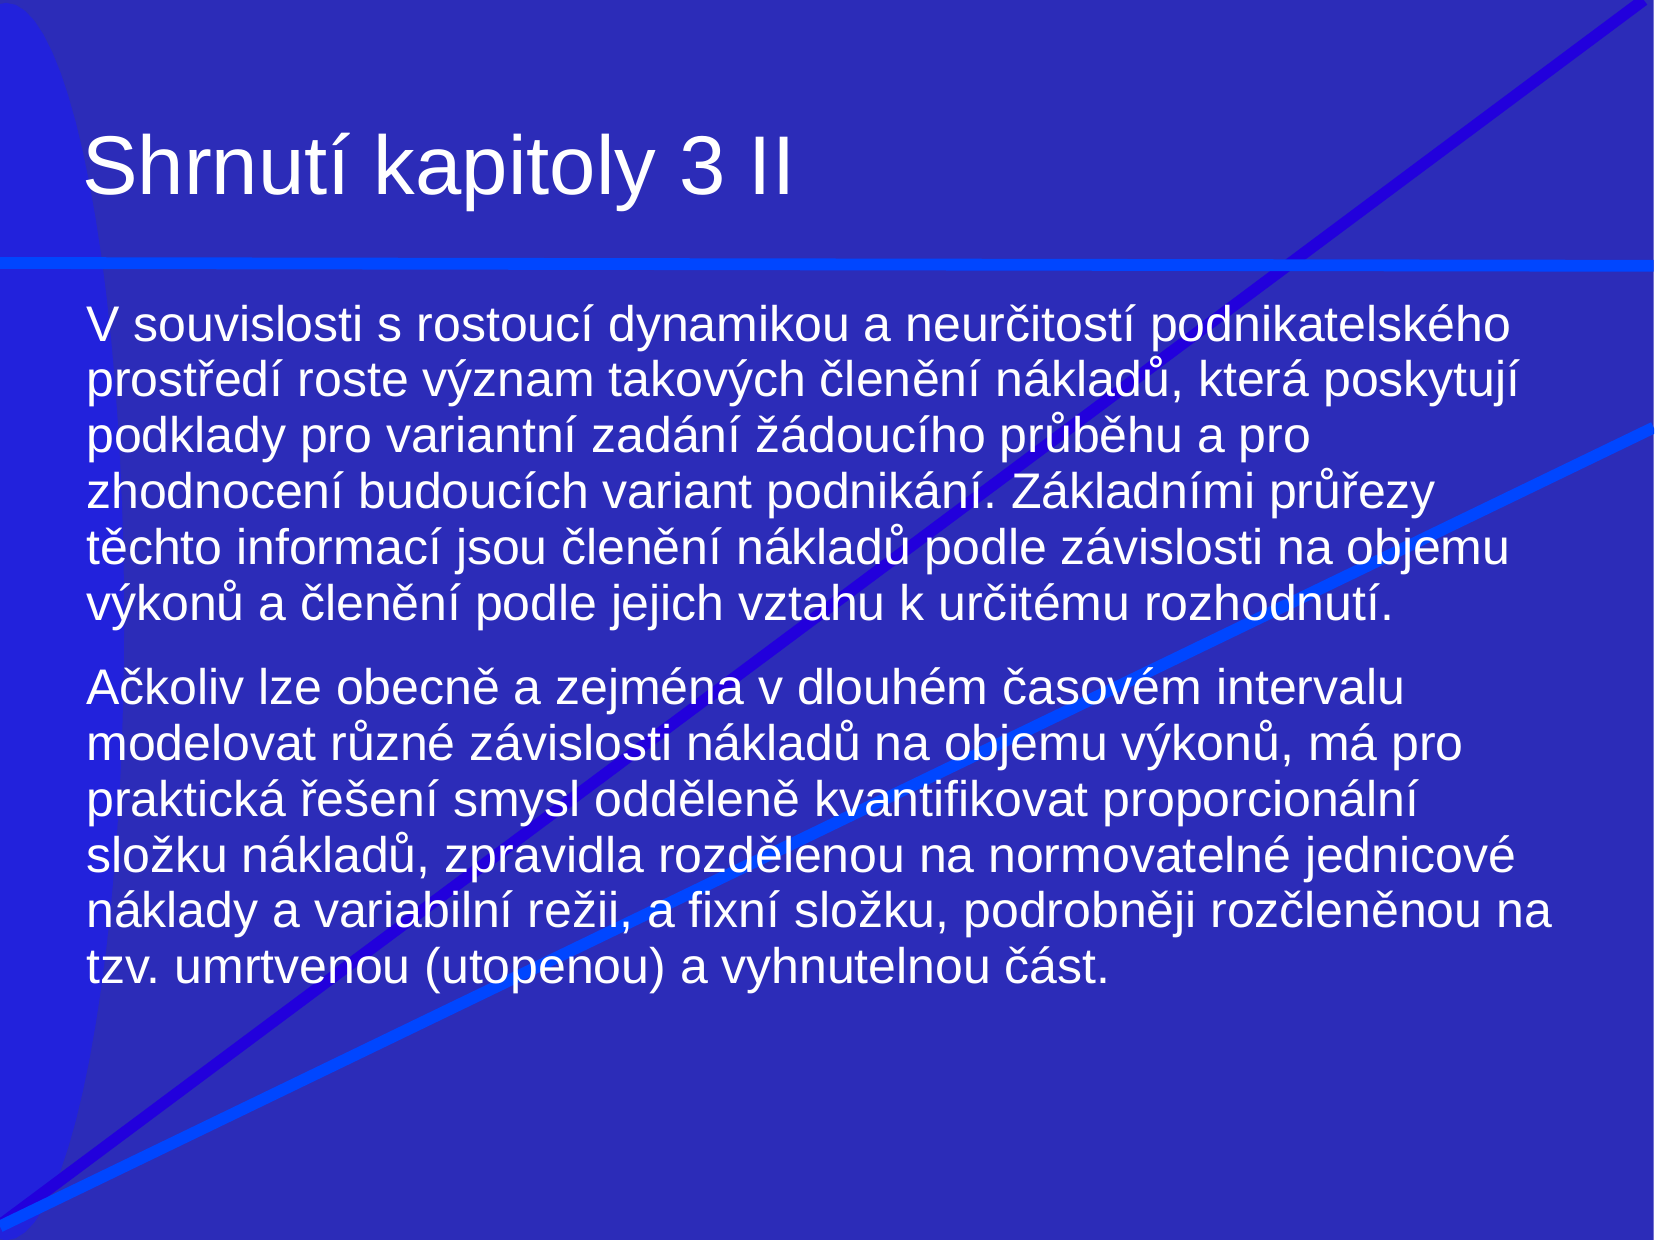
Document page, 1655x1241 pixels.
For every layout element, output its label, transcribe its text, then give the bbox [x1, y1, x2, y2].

title Shrnutí kapitoly 3 II [80, 69, 1574, 319]
list V souvislosti s rostoucí dynamikou a neurčitostí podnikatelského prostředí roste význam takových členění nákladů, která poskytují podklady pro variantní zadání žádoucího průběhu a pro zhodnocení budoucích variant podnikání. Základními průřezy těchto informací jsou členění nákladů podle závislosti na objemu výkonů a členění podle jejich vztahu k určitému rozhodnutí. Ačkoliv lze obecně a zejména v dlouhém časovém intervalu modelovat různé závislosti nákladů na objemu výkonů, má pro prak­tická řešení smysl odděleně kvantifikovat proporcionální složku nákladů, zpravidla rozdělenou na normovatelné jednicové náklady a variabilní režii, a fixní složku, podrobněji rozčleněnou na tzv. umrtvenou (utopenou) a vyhnutelnou část. [86, 296, 1568, 1002]
